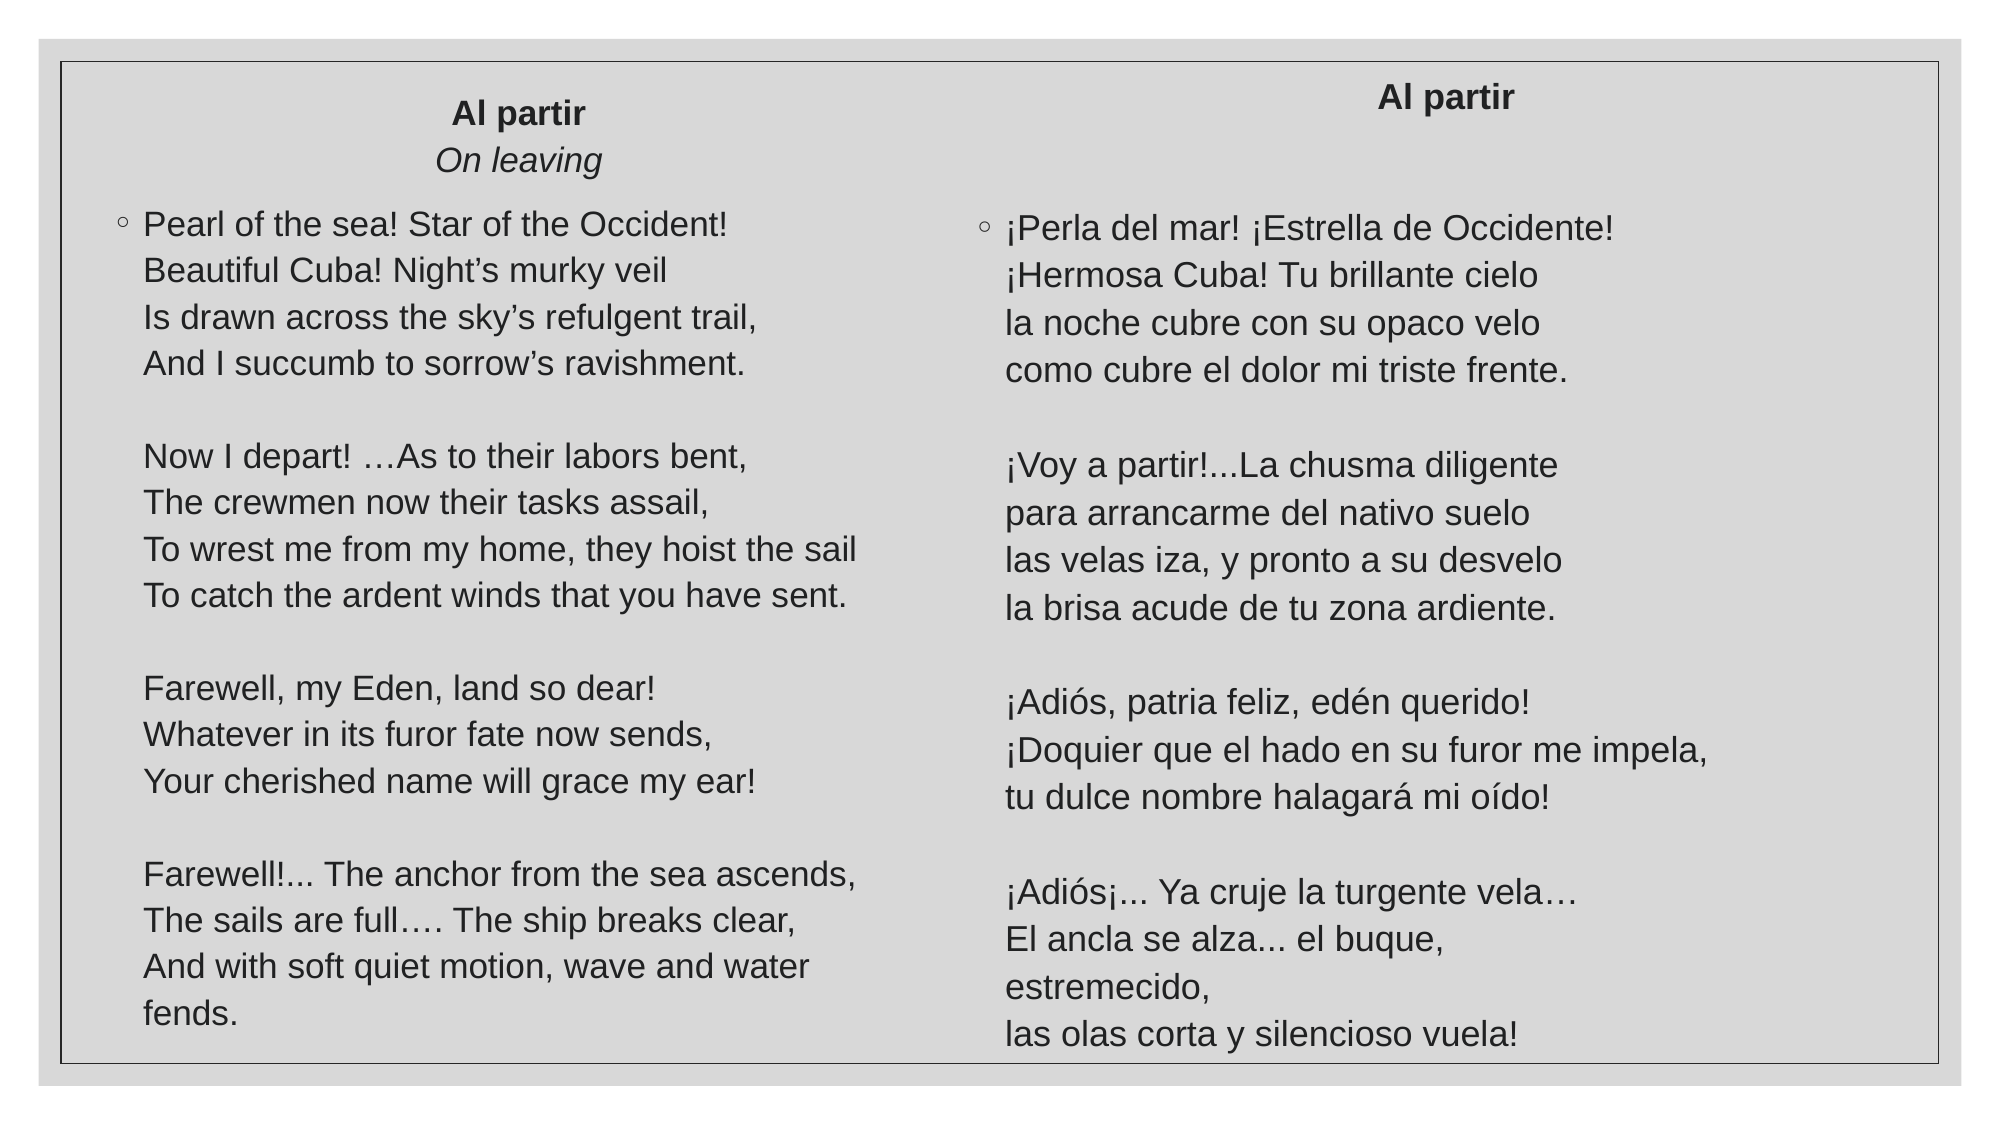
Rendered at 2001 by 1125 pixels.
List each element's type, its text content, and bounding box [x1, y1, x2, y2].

list Al partir ¡Perla del mar! ¡Estrella de Occidente! ¡Hermosa Cuba! Tu brillante cielo la noche cubre con su opaco velo como cubre el dolor mi triste frente. ¡Voy a partir!...La chusma diligente para arrancarme del nativo suelo las velas iza, y pronto a su desvelo la brisa acude de tu zona ardiente. ¡Adiós, patria feliz, edén querido! ¡Doquier que el hado en su furor me impela, tu dulce nombre halagará mi oído! ¡Adiós¡... Ya cruje la turgente vela… El ancla se alza... el buque, estremecido, las olas corta y silencioso vuela! [959, 61, 1934, 1066]
list Al partir On leaving Pearl of the sea! Star of the Occident! Beautiful Cuba! Night’s murky veil Is drawn across the sky’s refulgent trail, And I succumb to sorrow’s ravishment. Now I depart! …As to their labors bent, The crewmen now their tasks assail, To wrest me from my home, they hoist the sail To catch the ardent winds that you have sent. Farewell, my Eden, land so dear! Whatever in its furor fate now sends, Your cherished name will grace my ear! Farewell!... The anchor from the sea ascends, The sails are full…. The ship breaks clear, And with soft quiet motion, wave and water fends. [97, 78, 941, 1046]
